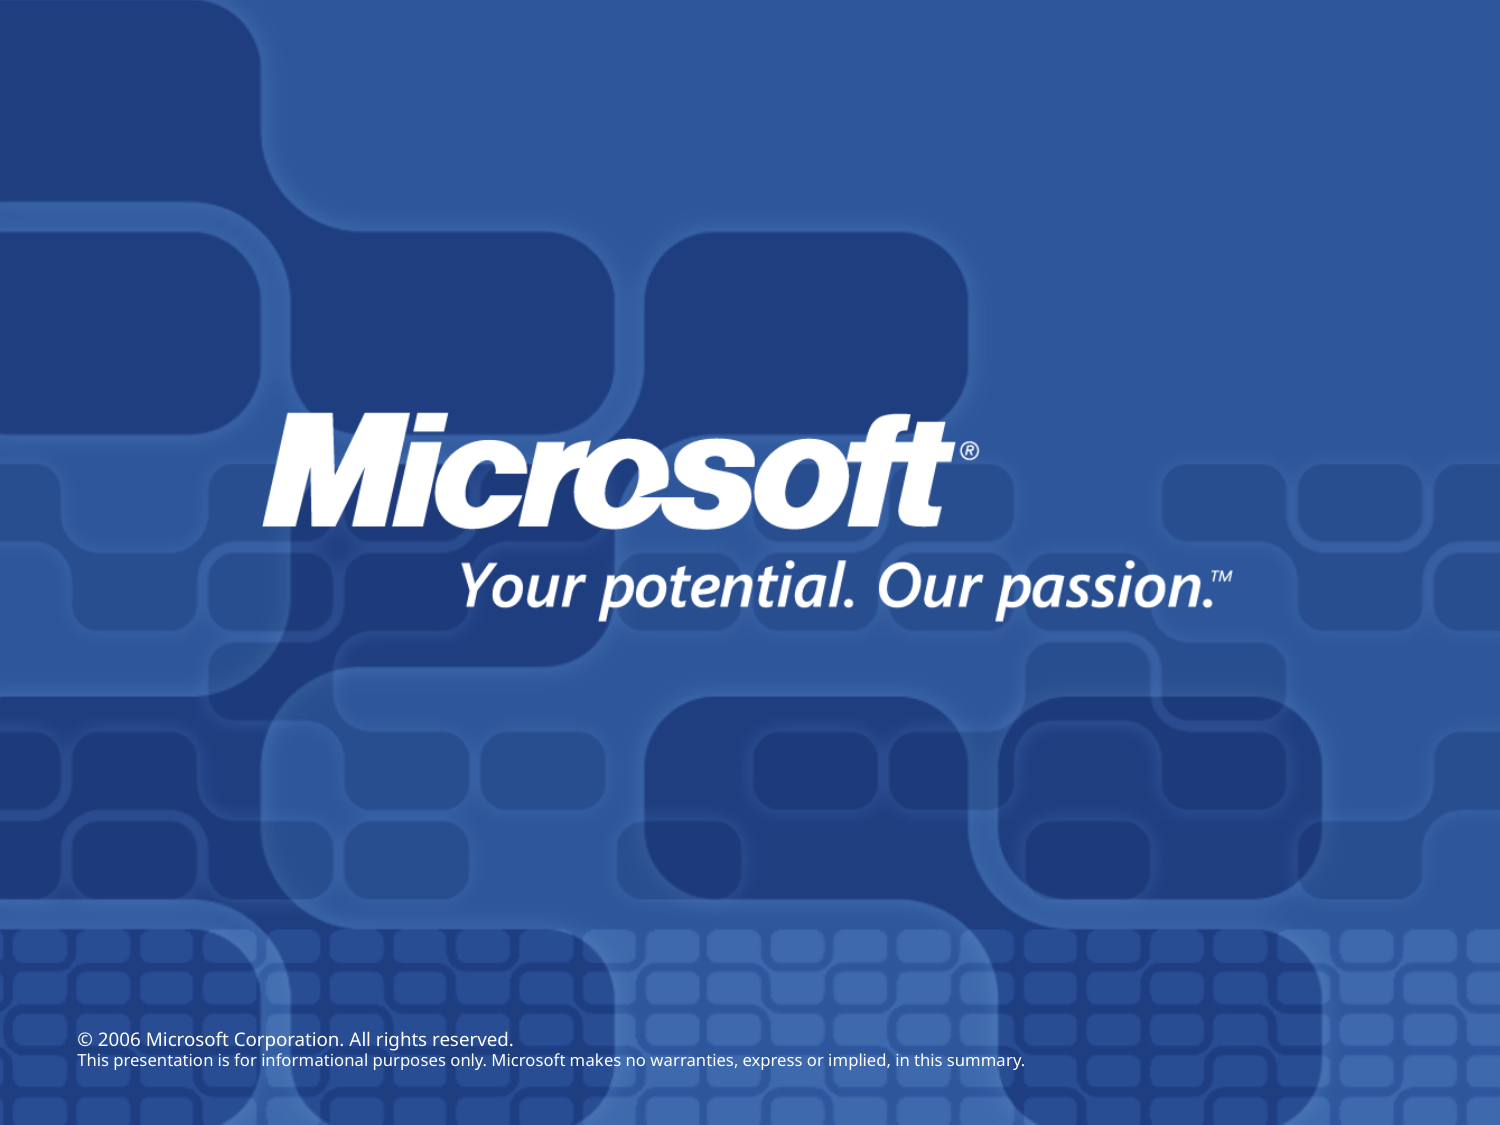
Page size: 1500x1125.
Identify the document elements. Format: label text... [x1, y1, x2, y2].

picture [0, 0, 1500, 1125]
text_box © 2006 Microsoft Corporation. All rights reserved. This presentation is for informational purposes only. Microsoft makes no warranties, express or implied, in this summary. [62, 1020, 1400, 1078]
